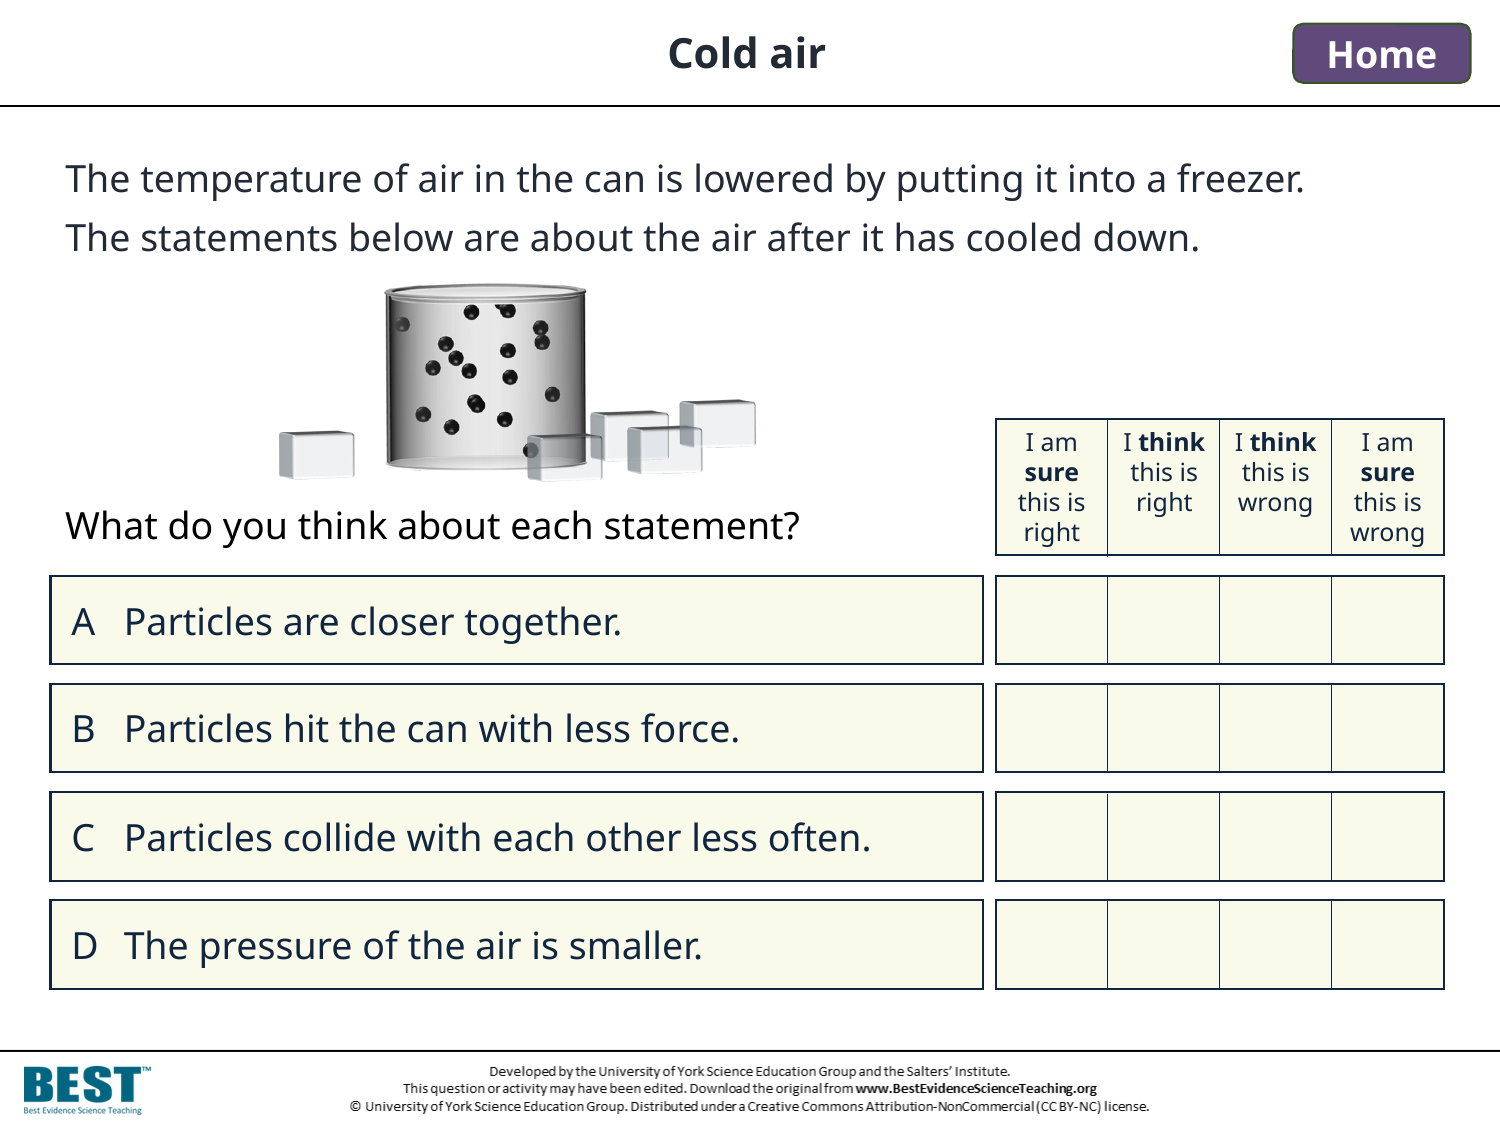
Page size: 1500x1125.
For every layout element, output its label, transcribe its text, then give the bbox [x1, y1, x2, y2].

picture [0, 105, 1500, 1125]
text_box Cold air [23, 4, 1471, 99]
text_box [995, 418, 1444, 557]
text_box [995, 899, 1444, 990]
text_box Home [1292, 22, 1472, 84]
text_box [995, 575, 1444, 666]
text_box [995, 683, 1444, 774]
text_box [995, 792, 1444, 883]
